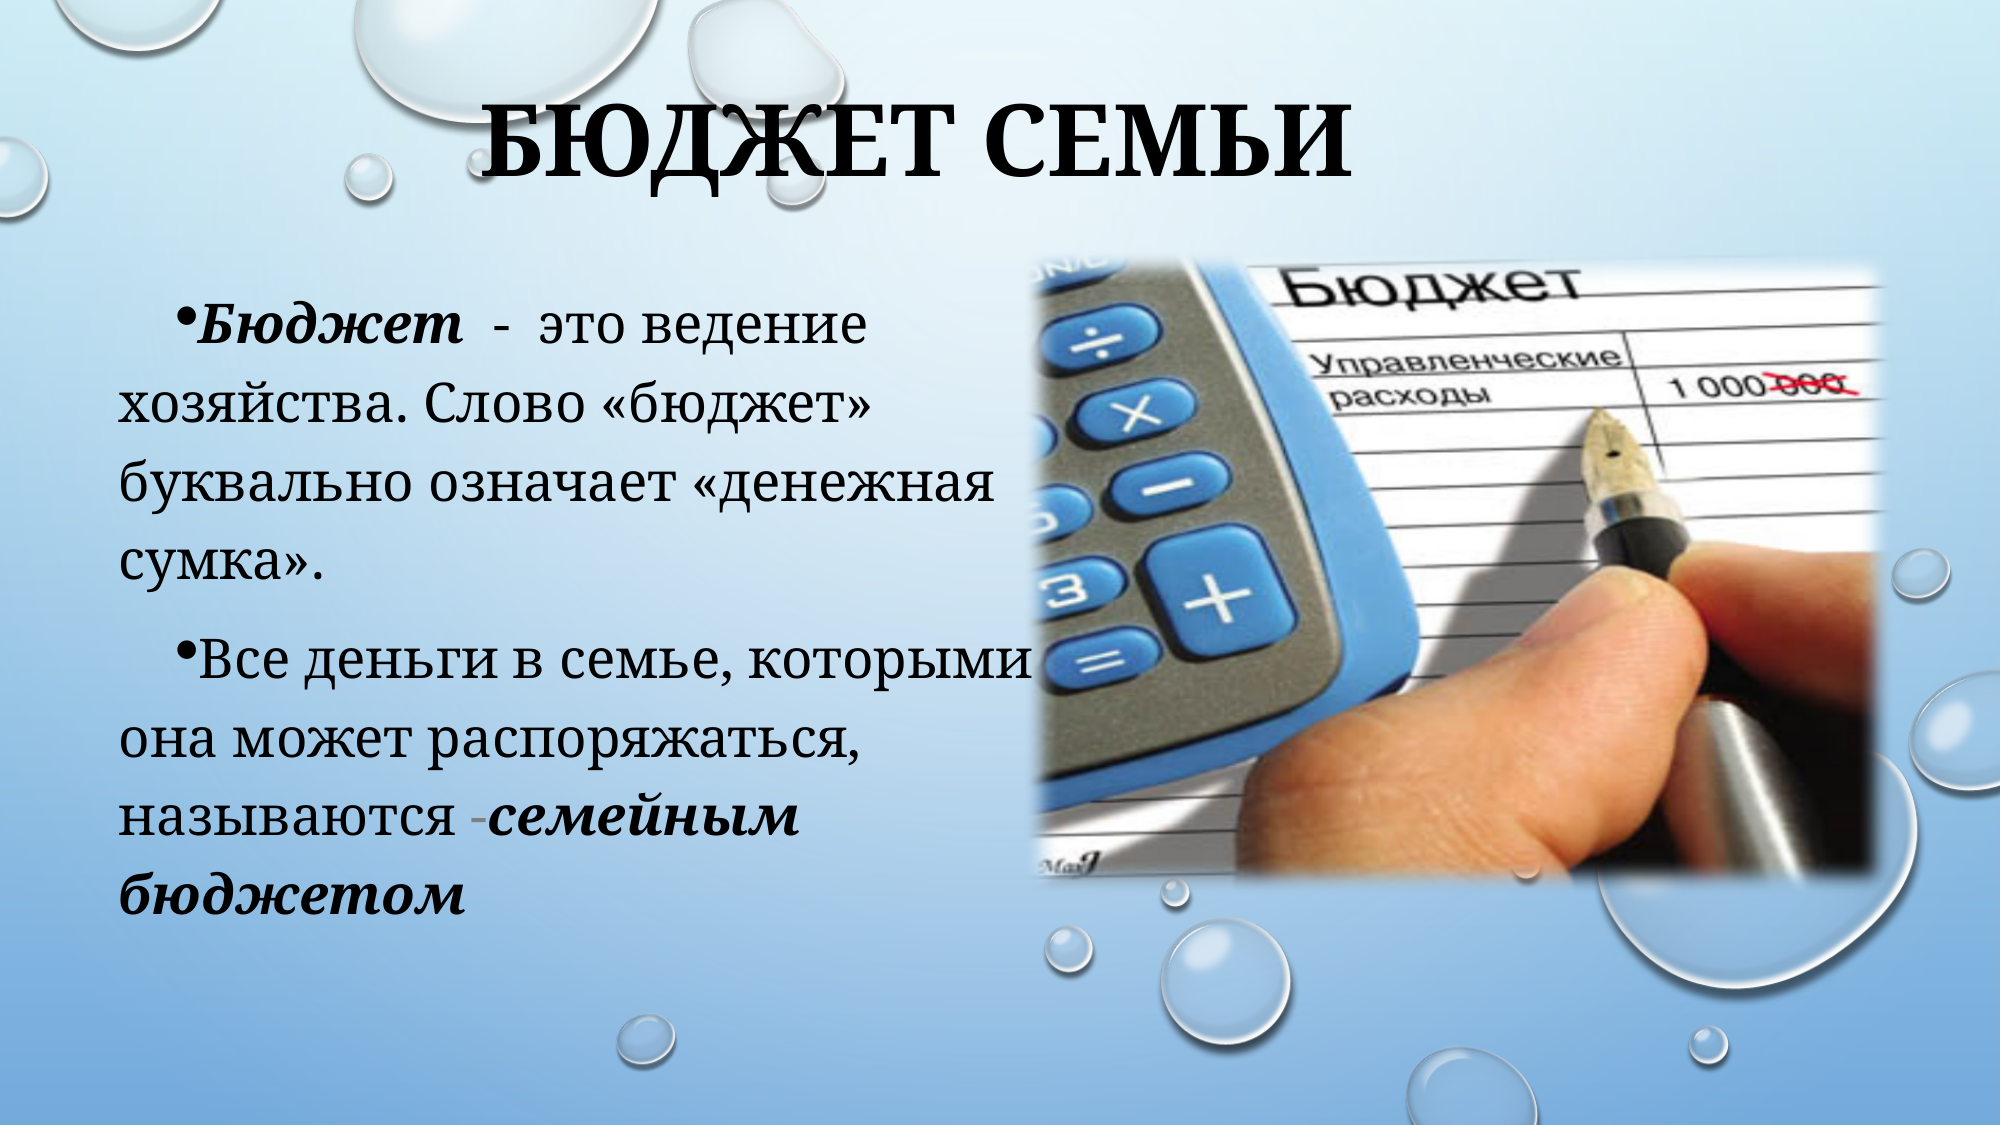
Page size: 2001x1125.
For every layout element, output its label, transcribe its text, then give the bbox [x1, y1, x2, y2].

picture [0, 0, 2000, 1125]
title БЮДЖЕТ СЕМЬИ [196, 36, 1637, 206]
subtitle Бюджет - это ведение хозяйства. Слово «бюджет» буквально означает «денежная сумка». Все деньги в семье, которыми она может распоряжаться, называются -семейным бюджетом [39, 268, 1052, 940]
